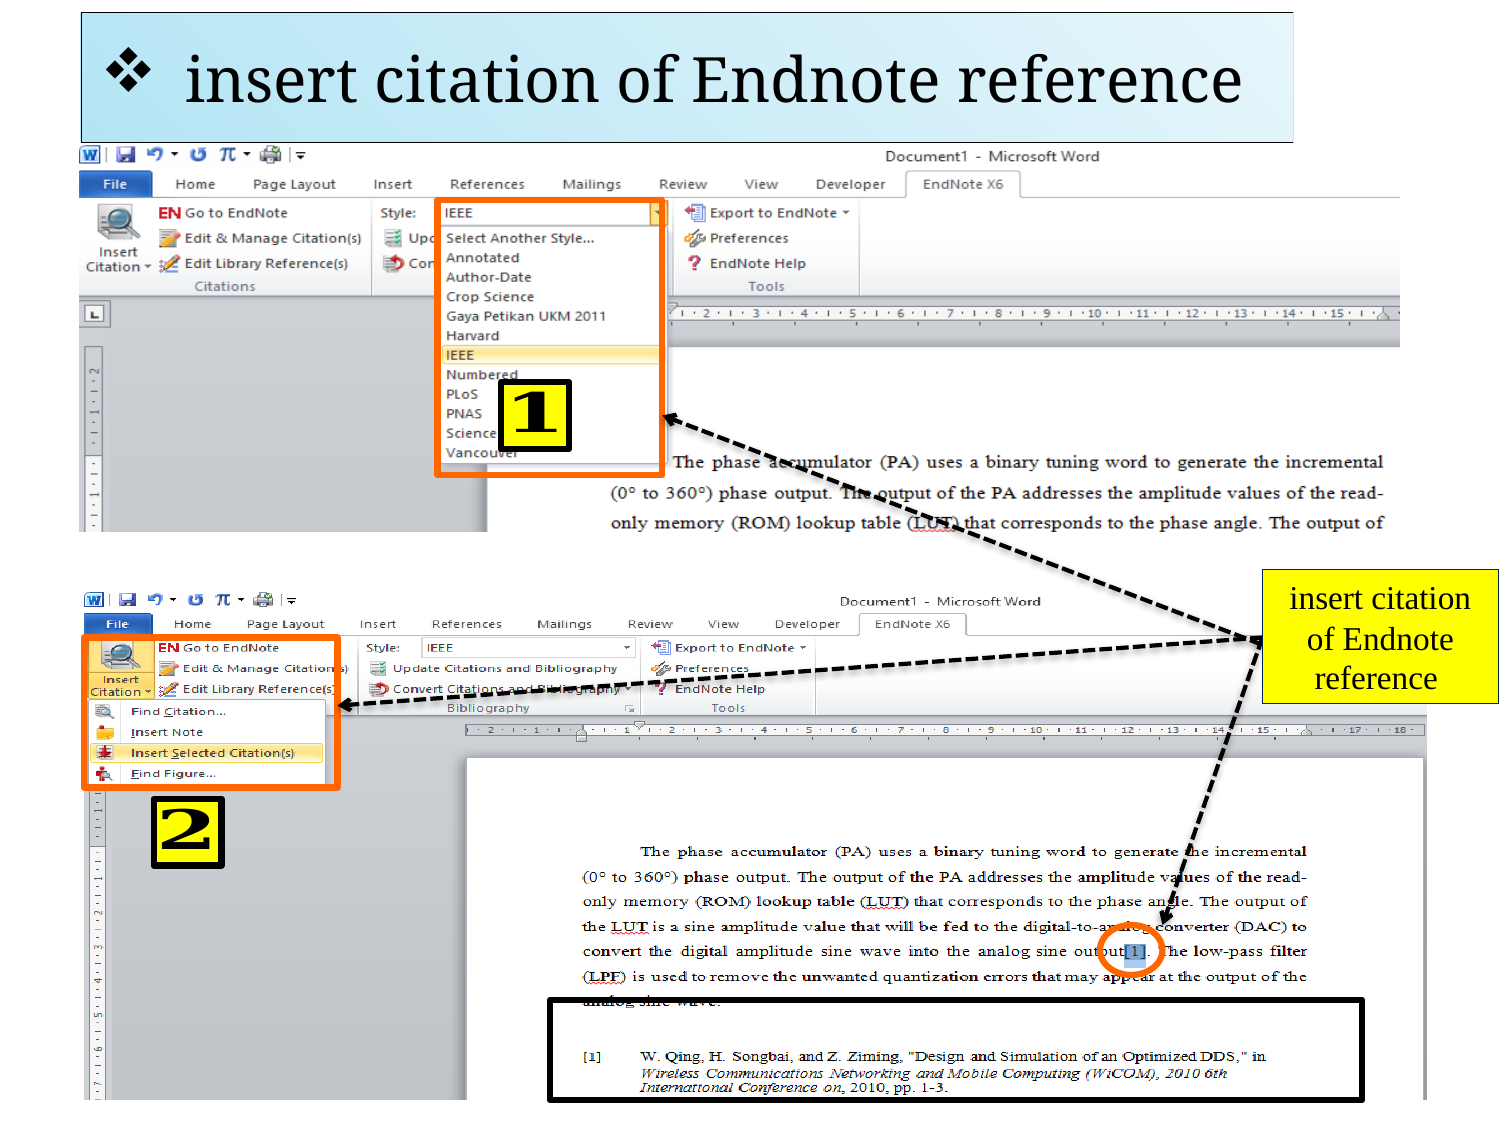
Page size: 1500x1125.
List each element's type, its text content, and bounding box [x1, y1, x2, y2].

text_box insert citation of Endnote reference [1298, 569, 1499, 704]
text_box insert citation of Endnote reference [80, 12, 1294, 141]
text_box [1162, 712, 1263, 926]
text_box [337, 637, 1263, 706]
picture [78, 143, 1401, 532]
picture [83, 590, 1427, 1101]
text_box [662, 415, 1294, 657]
